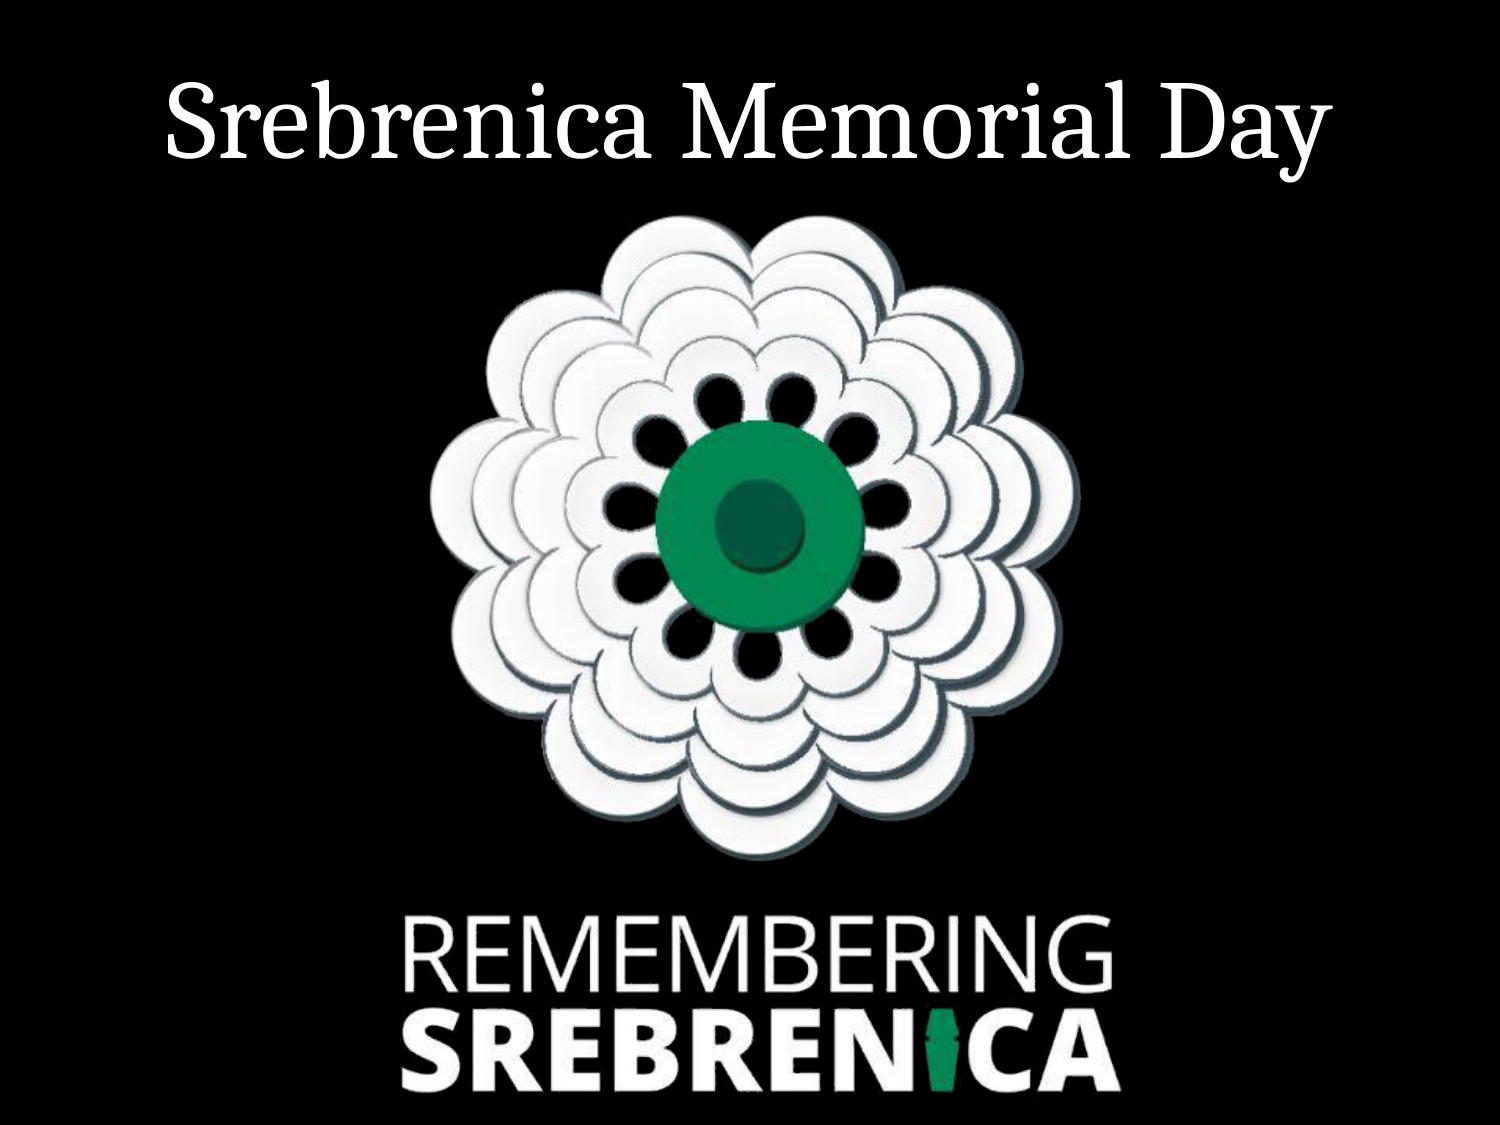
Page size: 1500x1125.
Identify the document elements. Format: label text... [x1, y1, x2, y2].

title Srebrenica Memorial Day [0, 7, 1500, 220]
picture [247, 120, 1253, 1125]
